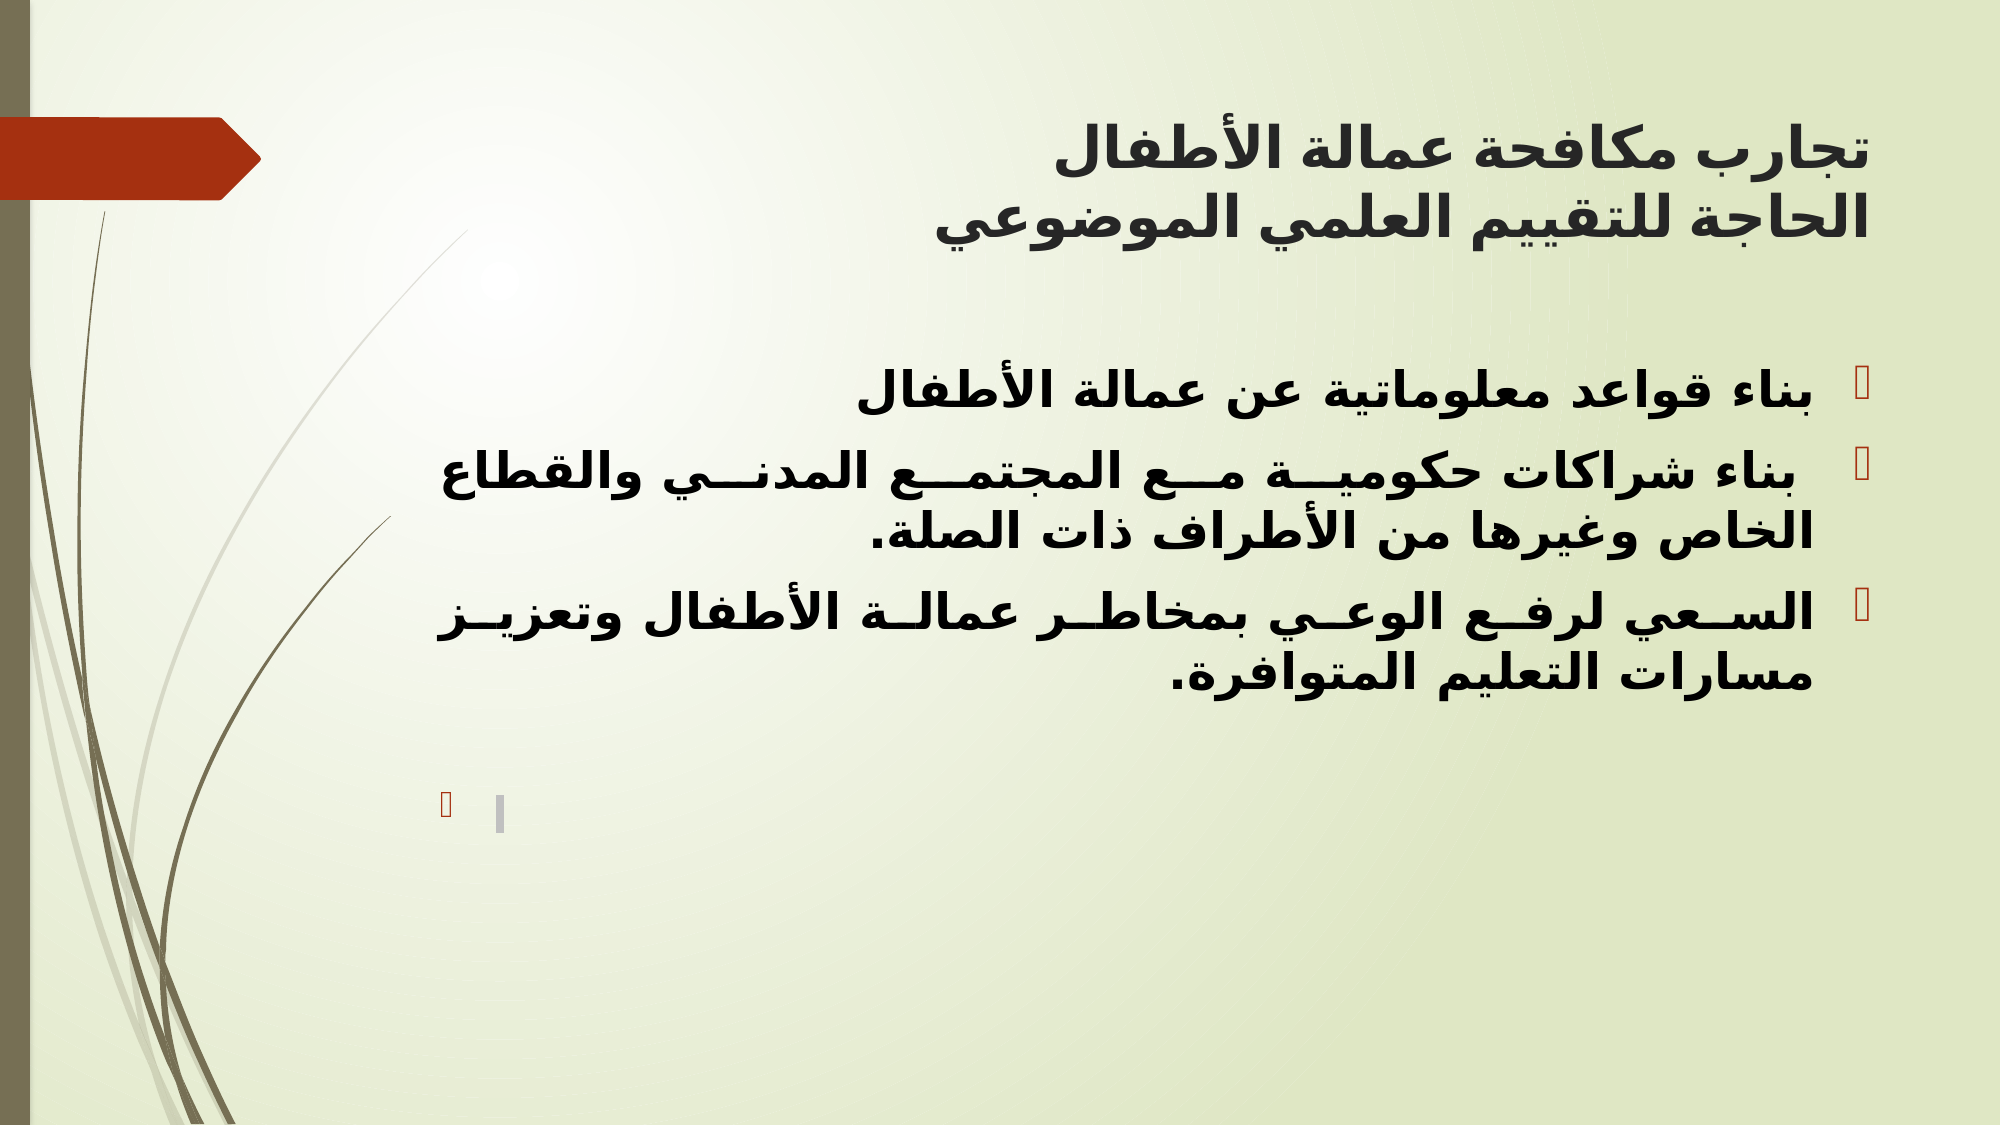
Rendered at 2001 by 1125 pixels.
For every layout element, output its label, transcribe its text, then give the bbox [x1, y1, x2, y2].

list بناء قواعد معلوماتية عن عمالة الأطفال بناء شراكات حكومية مع المجتمع المدني والقطاع الخاص وغيرها من الأطراف ذات الصلة. السعي لرفع الوعي بمخاطر عمالة الأطفال وتعزيز مسارات التعليم المتوافرة. [424, 350, 1888, 970]
title تجارب مكافحة عمالة الأطفال الحاجة للتقييم العلمي الموضوعي [425, 102, 1888, 313]
